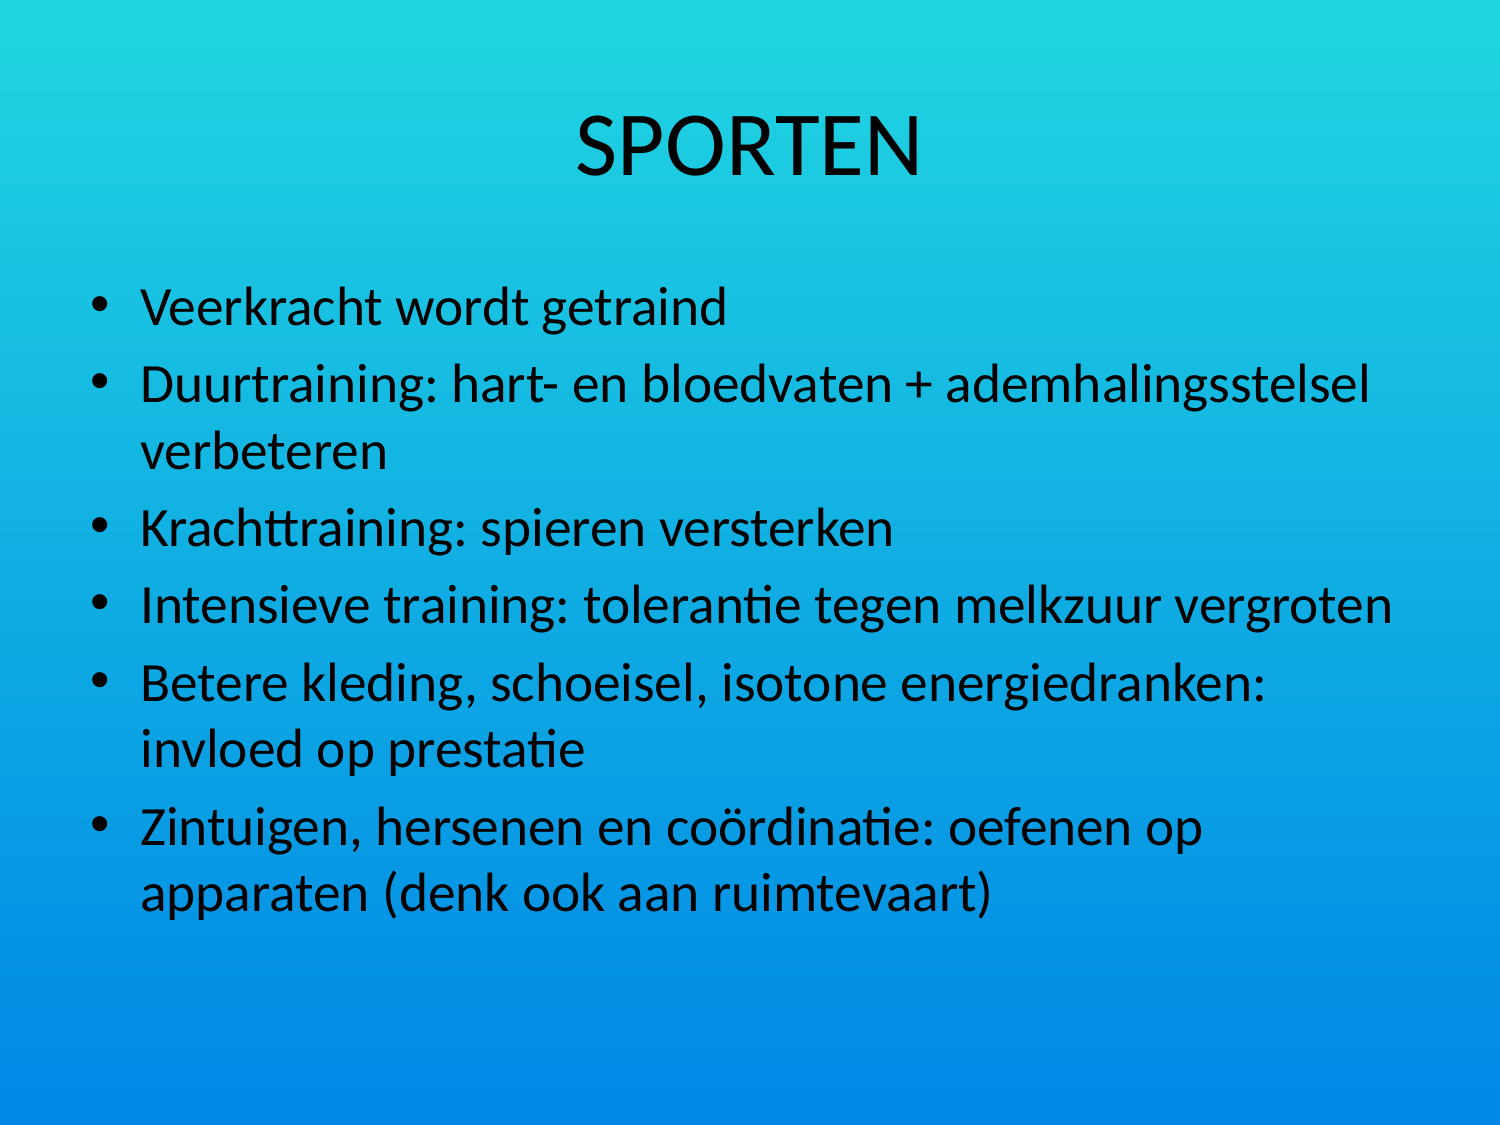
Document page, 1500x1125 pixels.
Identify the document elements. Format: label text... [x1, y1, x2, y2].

title SPORTEN [75, 45, 1425, 233]
list Veerkracht wordt getraind Duurtraining: hart- en bloedvaten + ademhalingsstelsel verbeteren Krachttraining: spieren versterken Intensieve training: tolerantie tegen melkzuur vergroten Betere kleding, schoeisel, isotone energiedranken: invloed op prestatie Zintuigen, hersenen en coördinatie: oefenen op apparaten (denk ook aan ruimtevaart) [75, 262, 1425, 1005]
